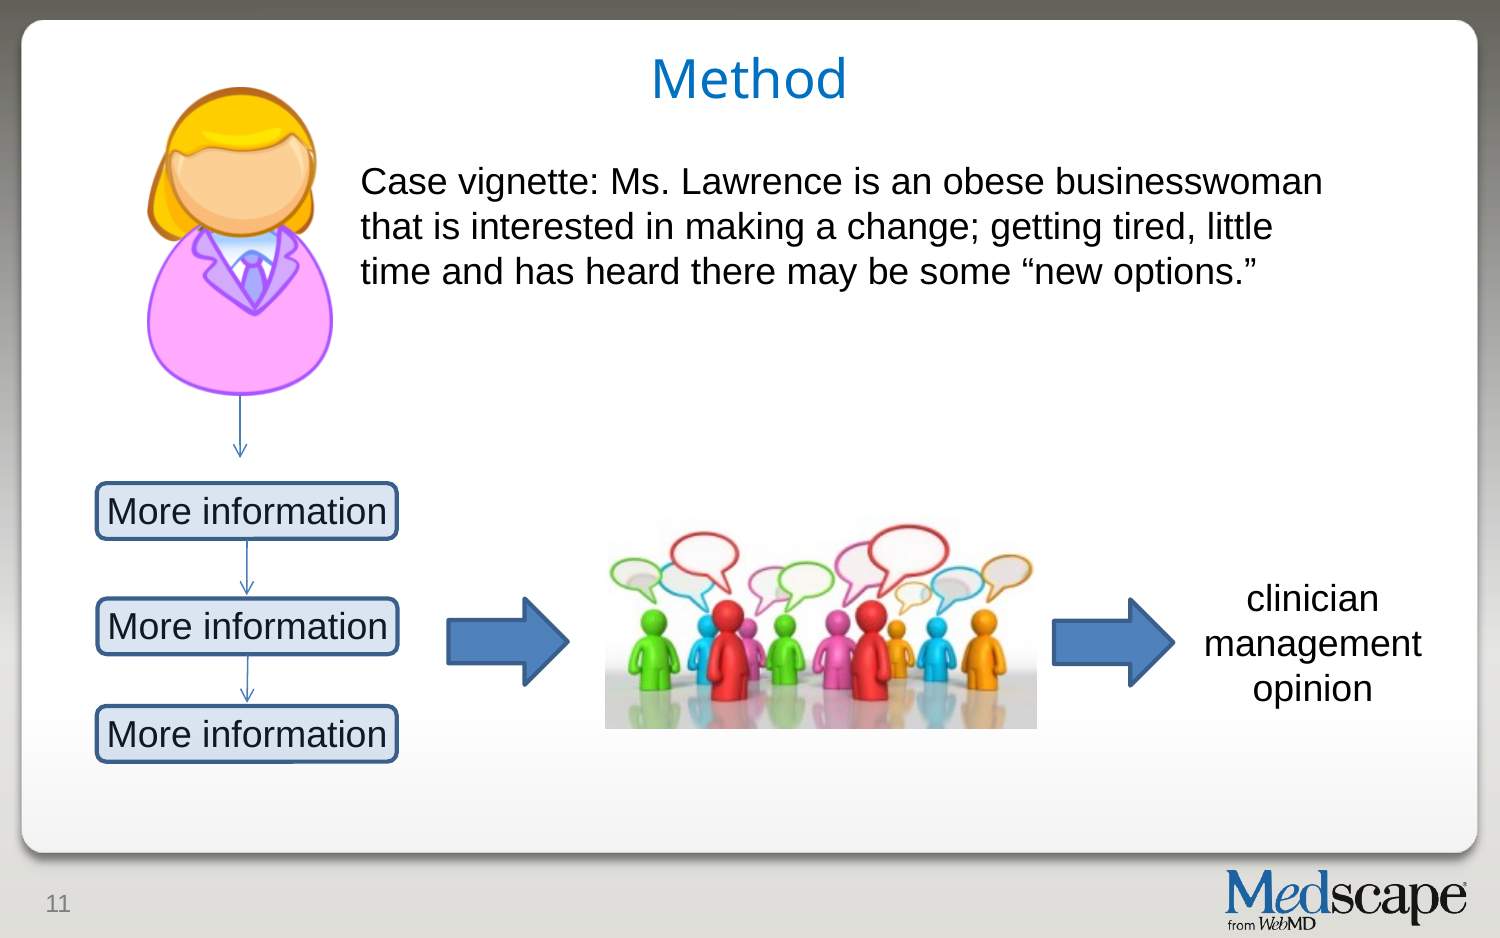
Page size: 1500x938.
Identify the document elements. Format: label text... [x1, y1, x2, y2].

text_box More information [50, 479, 444, 540]
title Method [74, 37, 1426, 194]
text_box [1051, 597, 1176, 688]
text_box clinician management opinion [1174, 566, 1452, 717]
text_box [94, 703, 399, 764]
picture [0, 0, 1500, 938]
text_box Case vignette: Ms. Lawrence is an obese businesswoman that is interested in making a change; getting tired, little time and has heard there may be some “new options.” [345, 149, 1349, 300]
text_box [94, 481, 399, 541]
text_box More information [50, 702, 241, 763]
text_box More information [251, 595, 445, 655]
text_box More information [253, 702, 444, 763]
text_box More information [51, 595, 242, 655]
text_box [446, 596, 570, 687]
text_box [95, 596, 400, 657]
